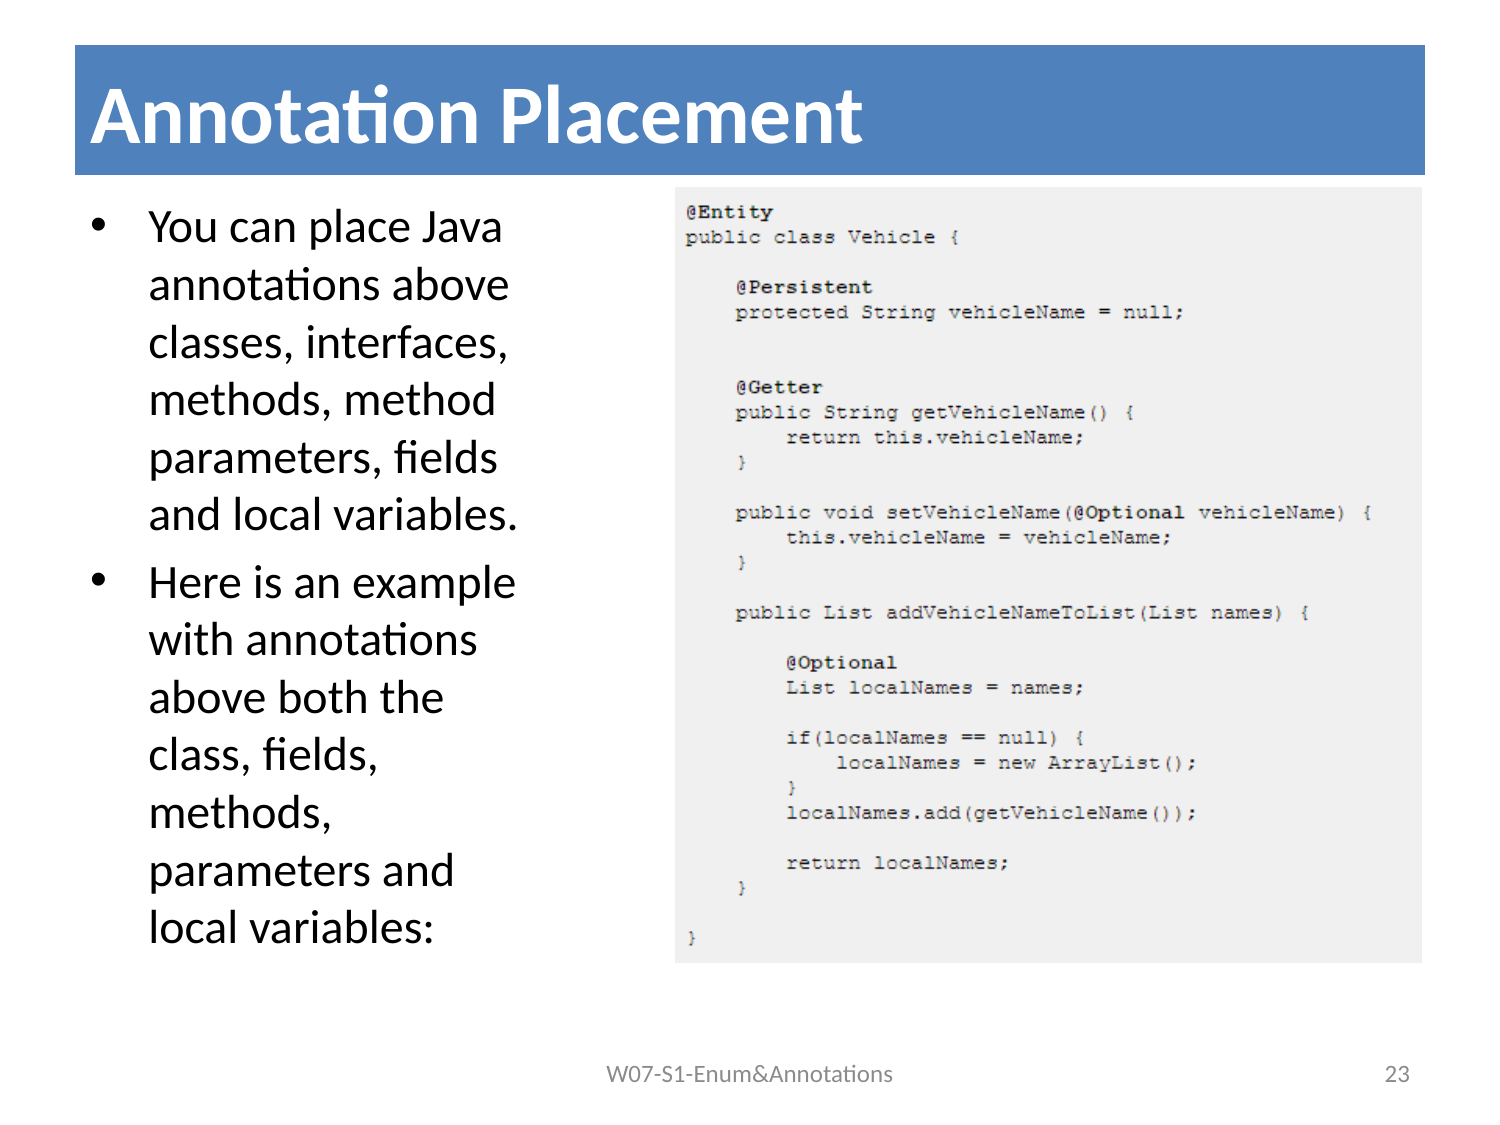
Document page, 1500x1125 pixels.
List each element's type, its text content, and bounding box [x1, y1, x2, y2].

picture [674, 187, 1423, 963]
slide_number 23 [1074, 1042, 1425, 1103]
footer W07-S1-Enum&Annotations [512, 1042, 988, 1103]
title Annotation Placement [75, 45, 1425, 175]
list You can place Java annotations above classes, interfaces, methods, method parameters, fields and local variables. Here is an example with annotations above both the class, fields, methods, parameters and local variables: [75, 187, 538, 1005]
